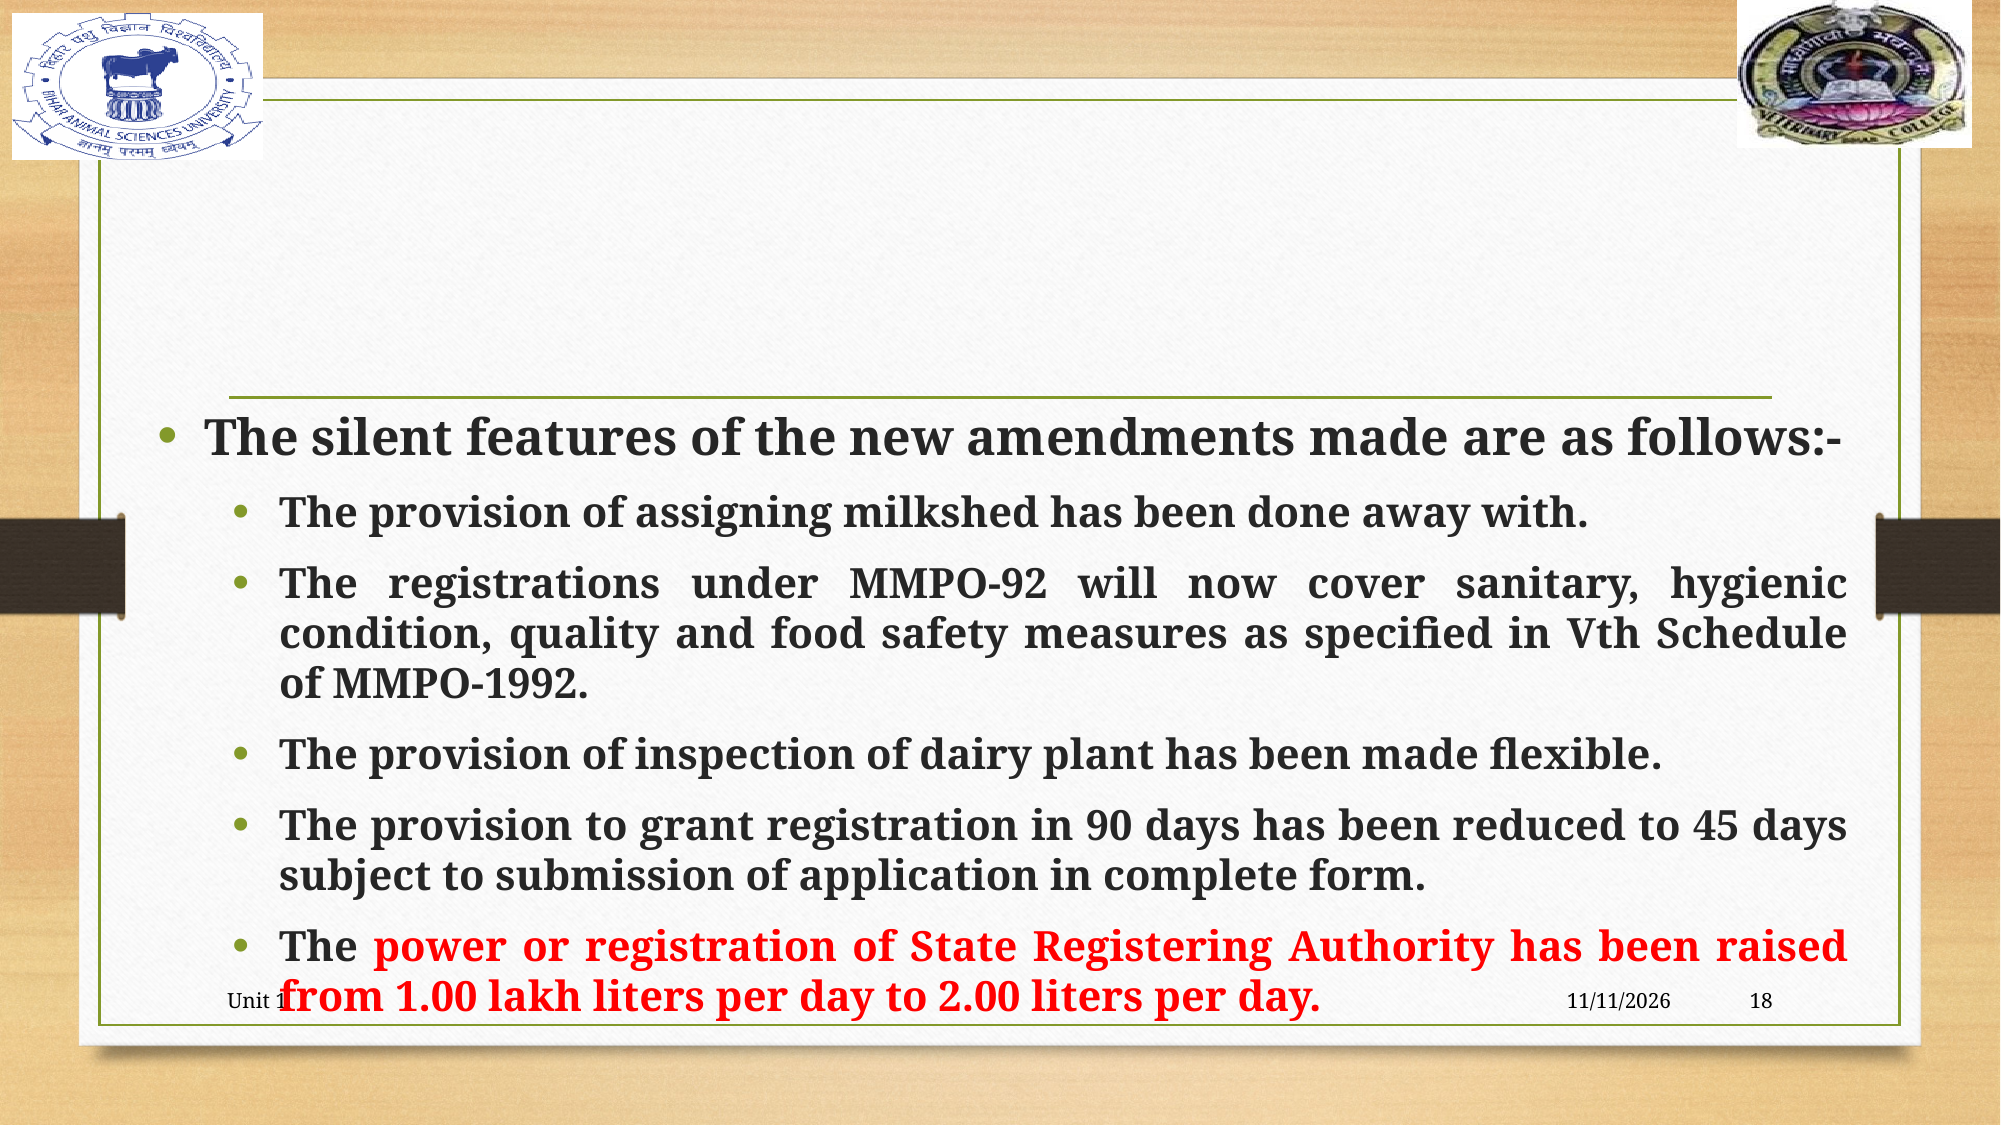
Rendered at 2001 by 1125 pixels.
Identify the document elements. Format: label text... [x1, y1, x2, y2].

slide_number 18 [1698, 979, 1788, 1025]
footer Unit 1 [212, 979, 1411, 1025]
list The silent features of the new amendments made are as follows:- The provision of assigning milkshed has been done away with. The registrations under MMPO-92 will now cover sanitary, hygienic condition, quality and food safety measures as specified in Vth Schedule of MMPO-1992. The provision of inspection of dairy plant has been made flexible. The provision to grant registration in 90 days has been reduced to 45 days subject to submission of application in complete form. The power or registration of State Registering Authority has been raised from 1.00 lakh liters per day to 2.00 liters per day. [142, 397, 1864, 1043]
picture [0, 0, 2001, 1125]
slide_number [1423, 979, 1686, 1025]
